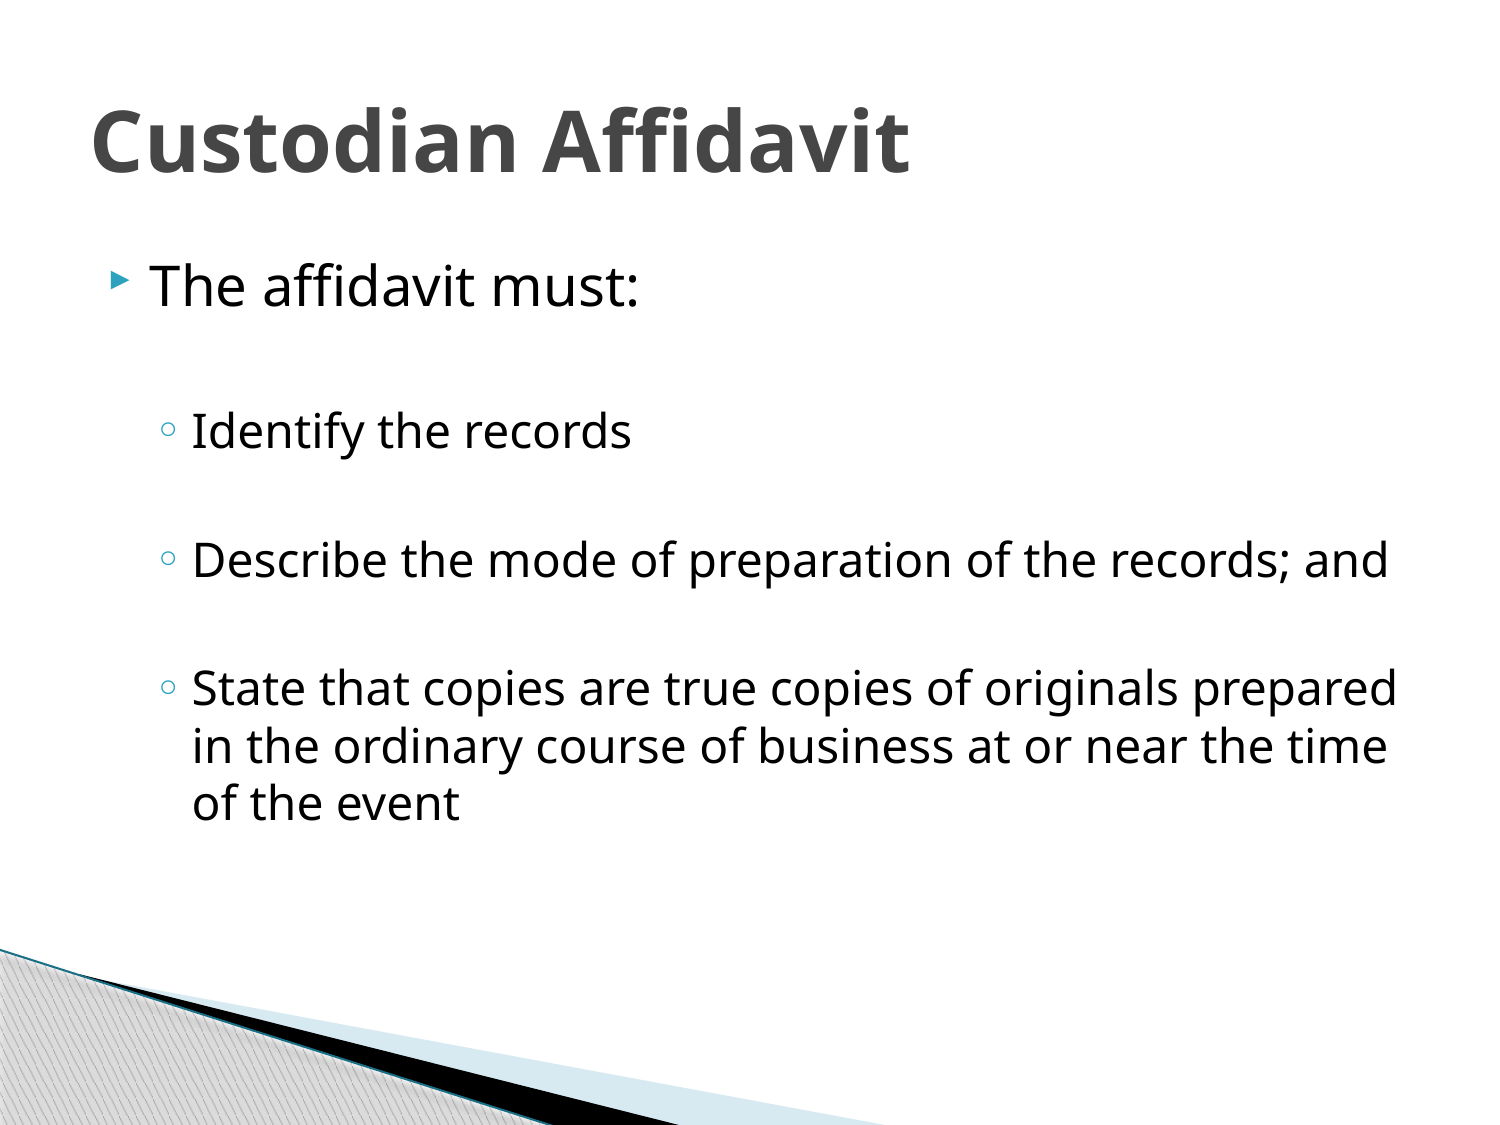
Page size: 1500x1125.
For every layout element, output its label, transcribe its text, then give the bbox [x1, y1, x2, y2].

list The affidavit must: Identify the records Describe the mode of preparation of the records; and State that copies are true copies of originals prepared in the ordinary course of business at or near the time of the event [75, 243, 1425, 986]
title Custodian Affidavit [75, 45, 1425, 233]
